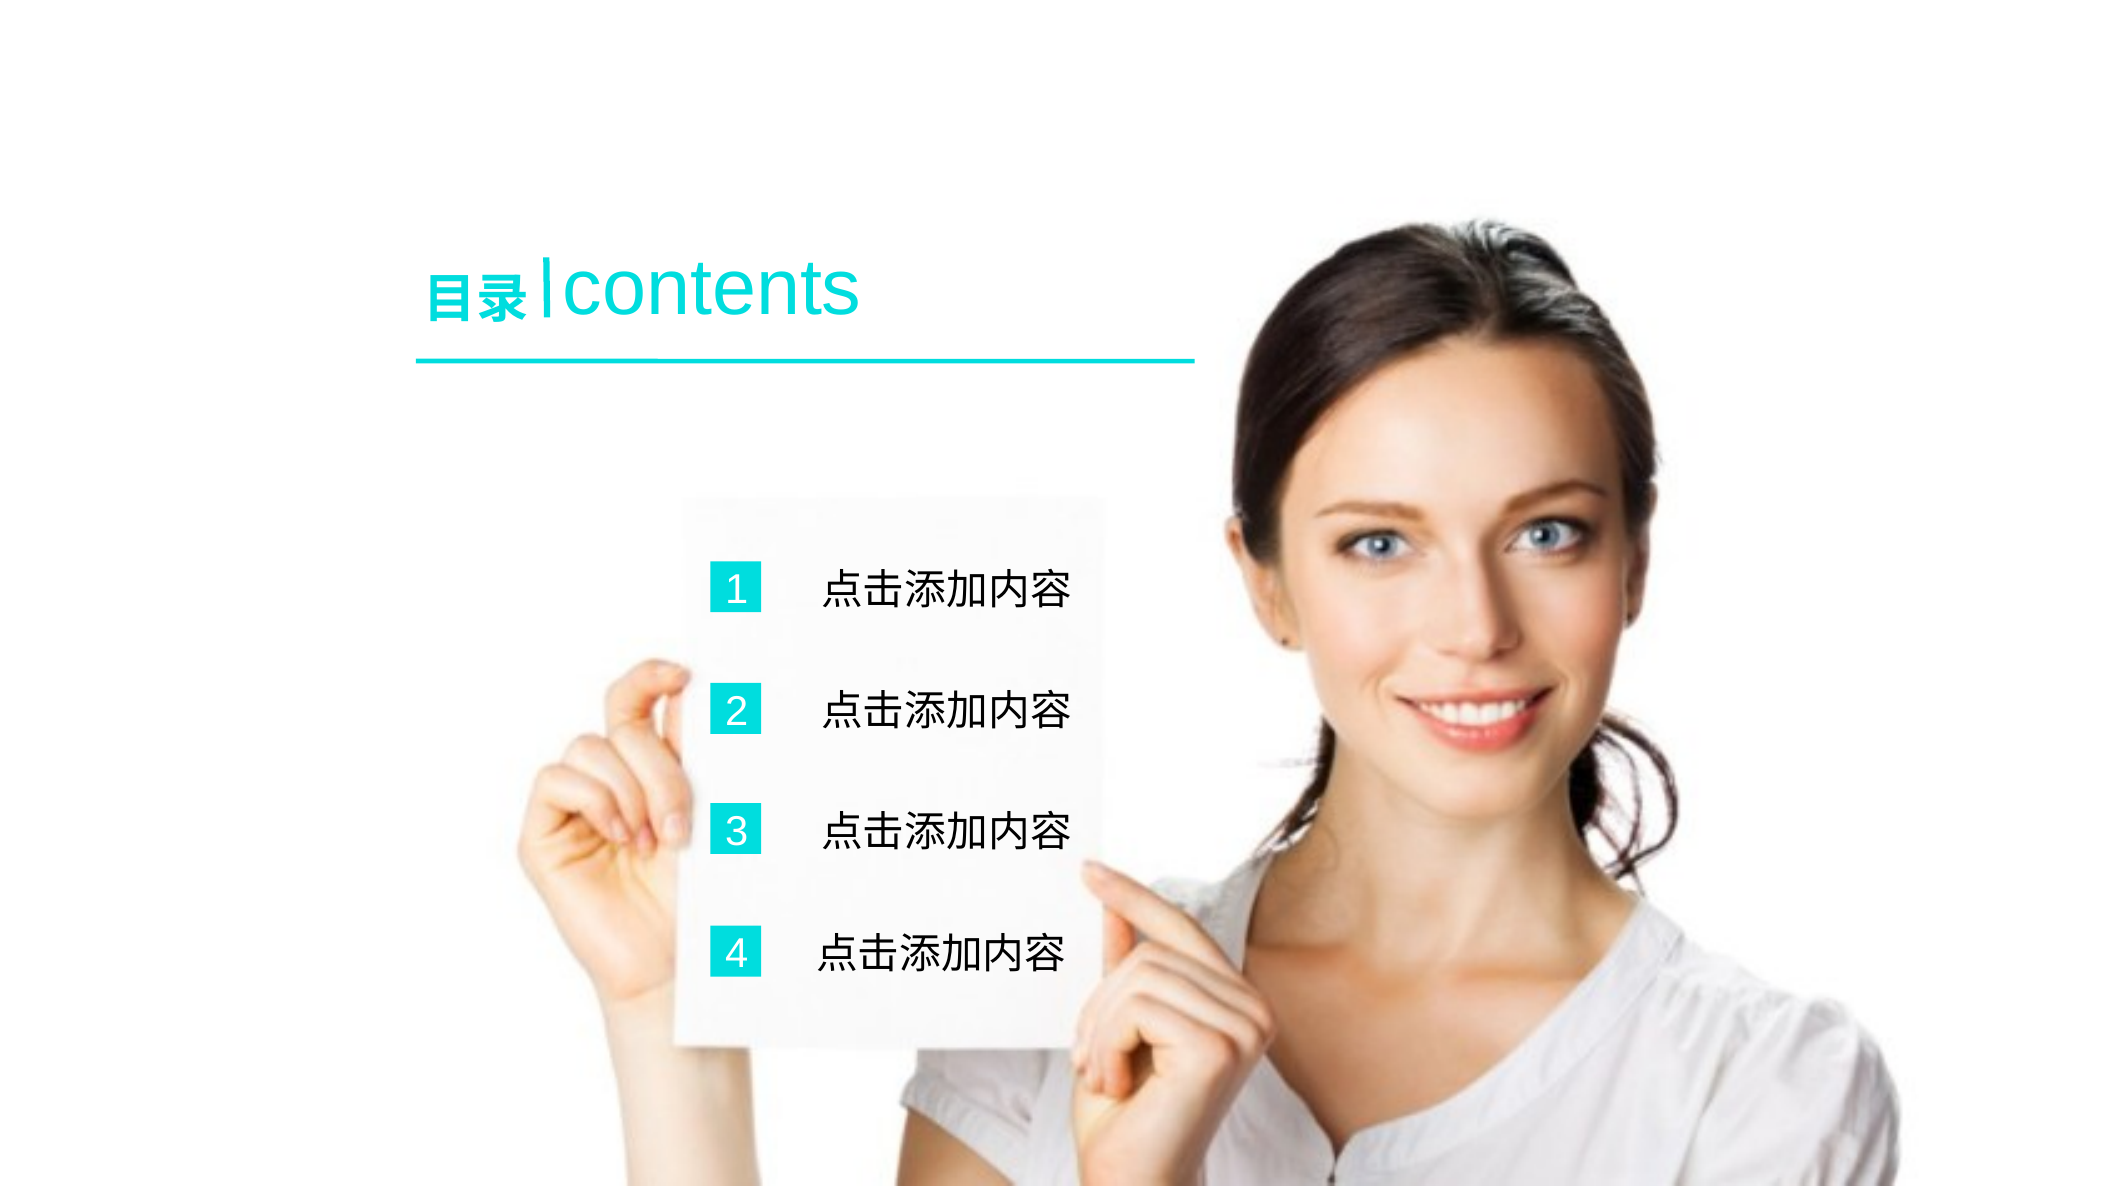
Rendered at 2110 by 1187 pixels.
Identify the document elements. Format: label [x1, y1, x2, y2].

text_box [408, 227, 879, 339]
picture [458, 159, 1958, 1186]
